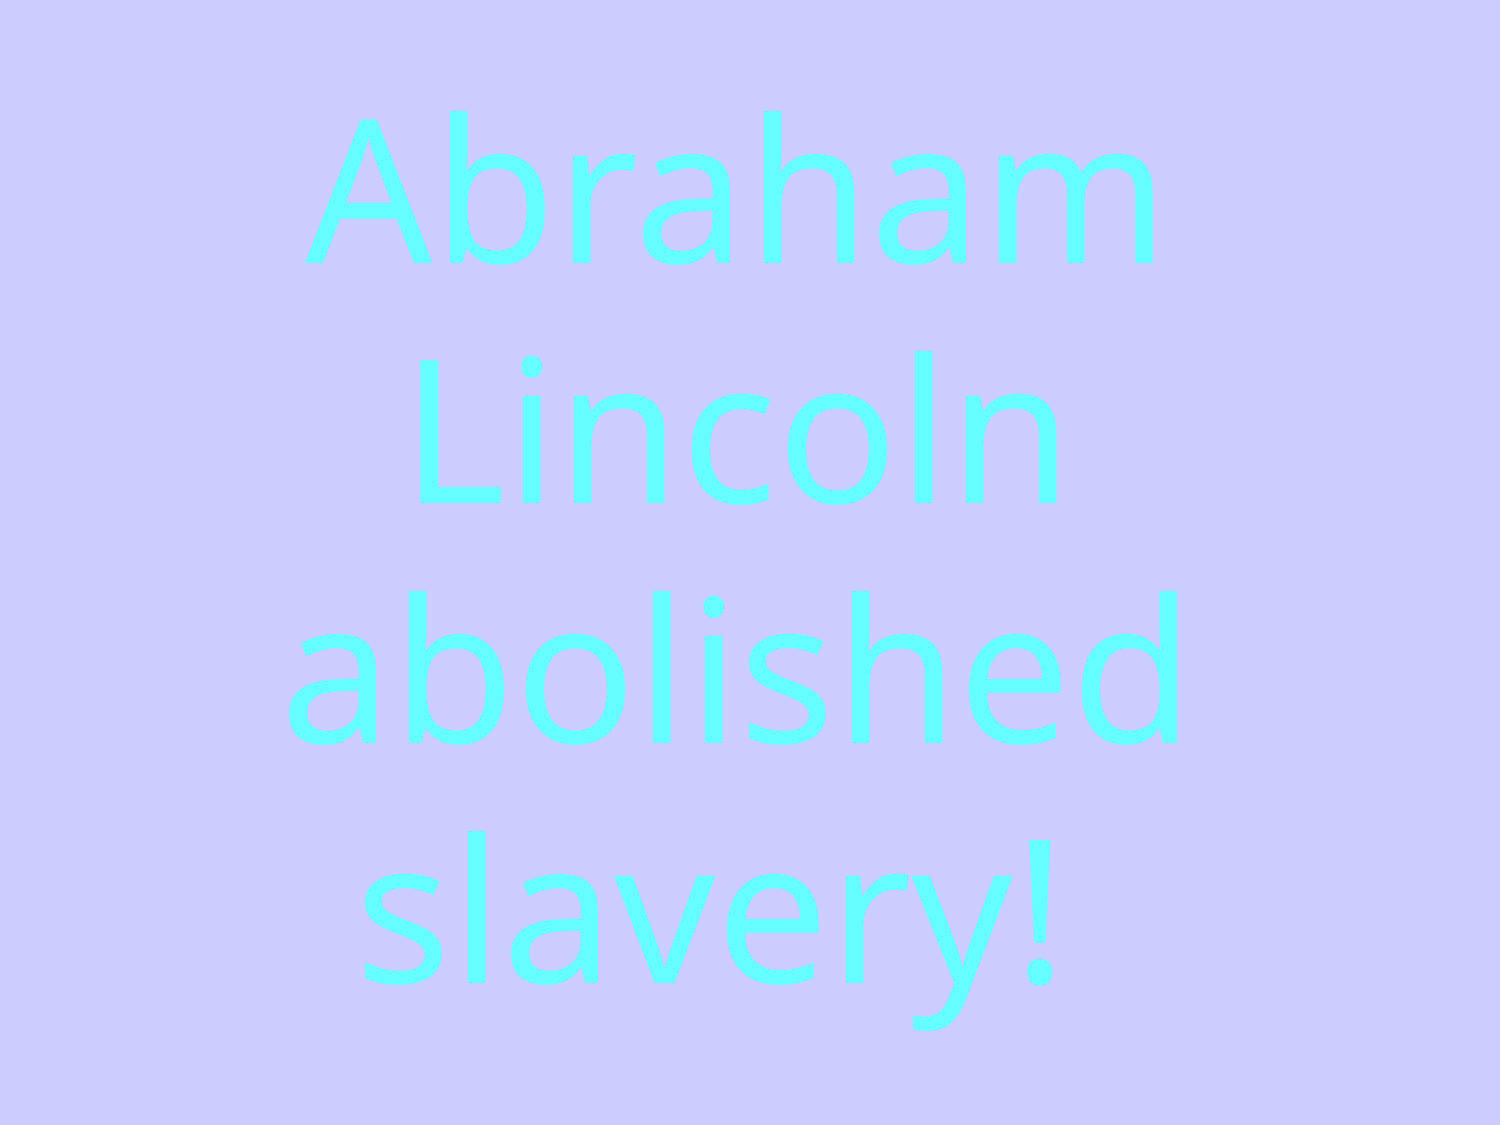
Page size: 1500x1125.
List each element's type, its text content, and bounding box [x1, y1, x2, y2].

title Abraham Lincoln abolished slavery! [99, 149, 1375, 938]
